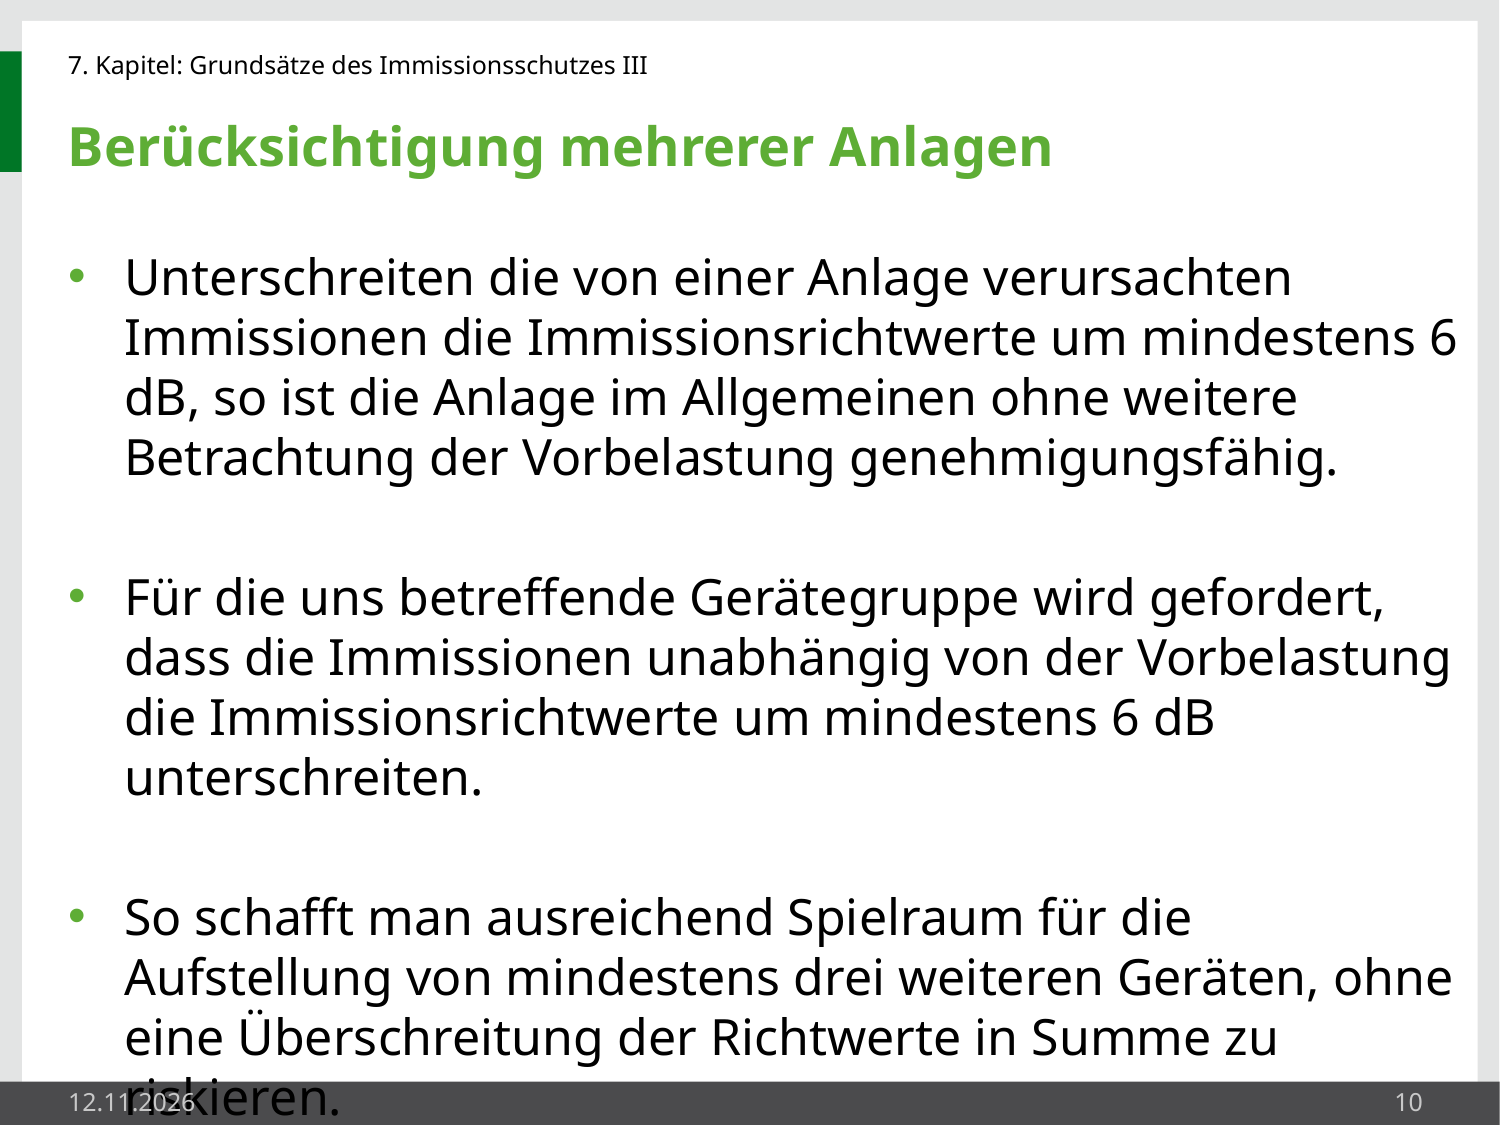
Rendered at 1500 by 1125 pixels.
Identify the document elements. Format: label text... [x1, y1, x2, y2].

slide_number 10 [1331, 1082, 1423, 1125]
list Unterschreiten die von einer Anlage verursachten Immissionen die Immissionsrichtwerte um mindestens 6 dB, so ist die Anlage im Allgemeinen ohne weitere Betrachtung der Vorbelastung genehmigungsfähig. Für die uns betreffende Gerätegruppe wird gefordert, dass die Immissionen unabhängig von der Vorbelastung die Immissionsrichtwerte um mindestens 6 dB unterschreiten. So schafft man ausreichend Spielraum für die Aufstellung von mindestens drei weiteren Geräten, ohne eine Überschreitung der Richtwerte in Summe zu riskieren. [68, 245, 1459, 1047]
title Berücksichtigung mehrerer Anlagen [67, 77, 1427, 178]
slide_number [68, 1082, 231, 1125]
